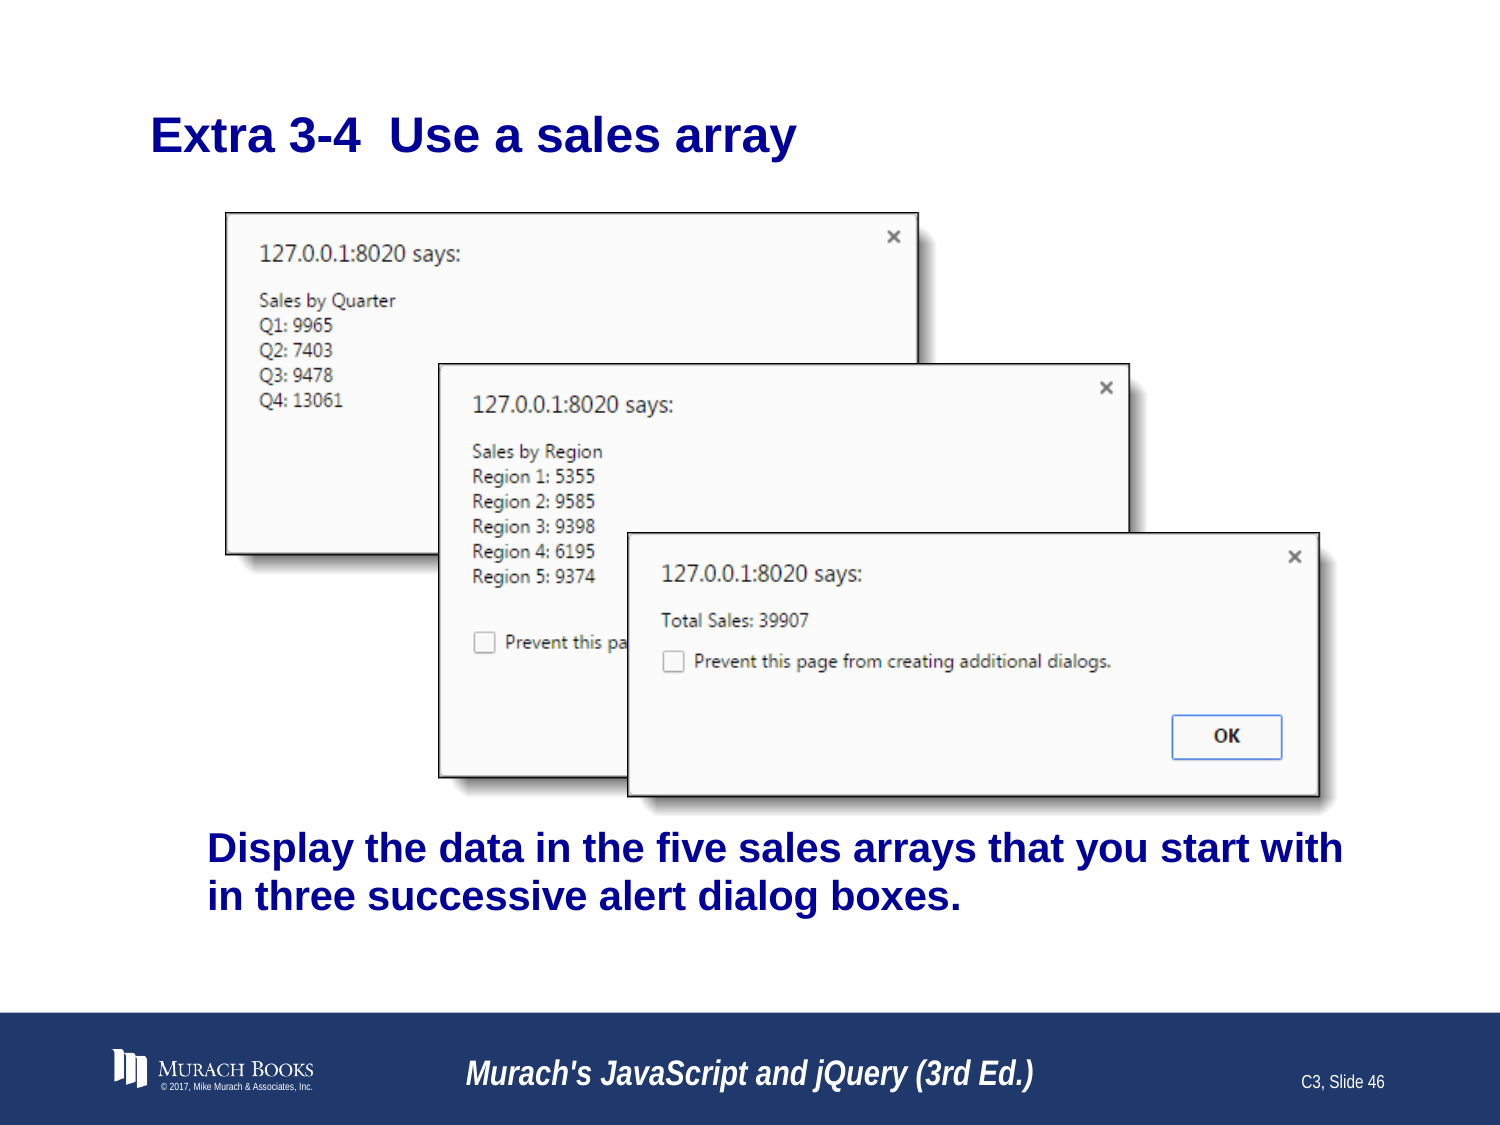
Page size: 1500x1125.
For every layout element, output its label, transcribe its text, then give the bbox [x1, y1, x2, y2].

slide_number C3, Slide 46 [1087, 1025, 1400, 1100]
footer © 2017, Mike Murach & Associates, Inc. [12, 1025, 463, 1100]
title Extra 3-4 Use a sales array [150, 102, 1350, 136]
slide_number Murach's JavaScript and jQuery (3rd Ed.) [463, 1025, 1050, 1100]
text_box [149, 137, 1350, 932]
